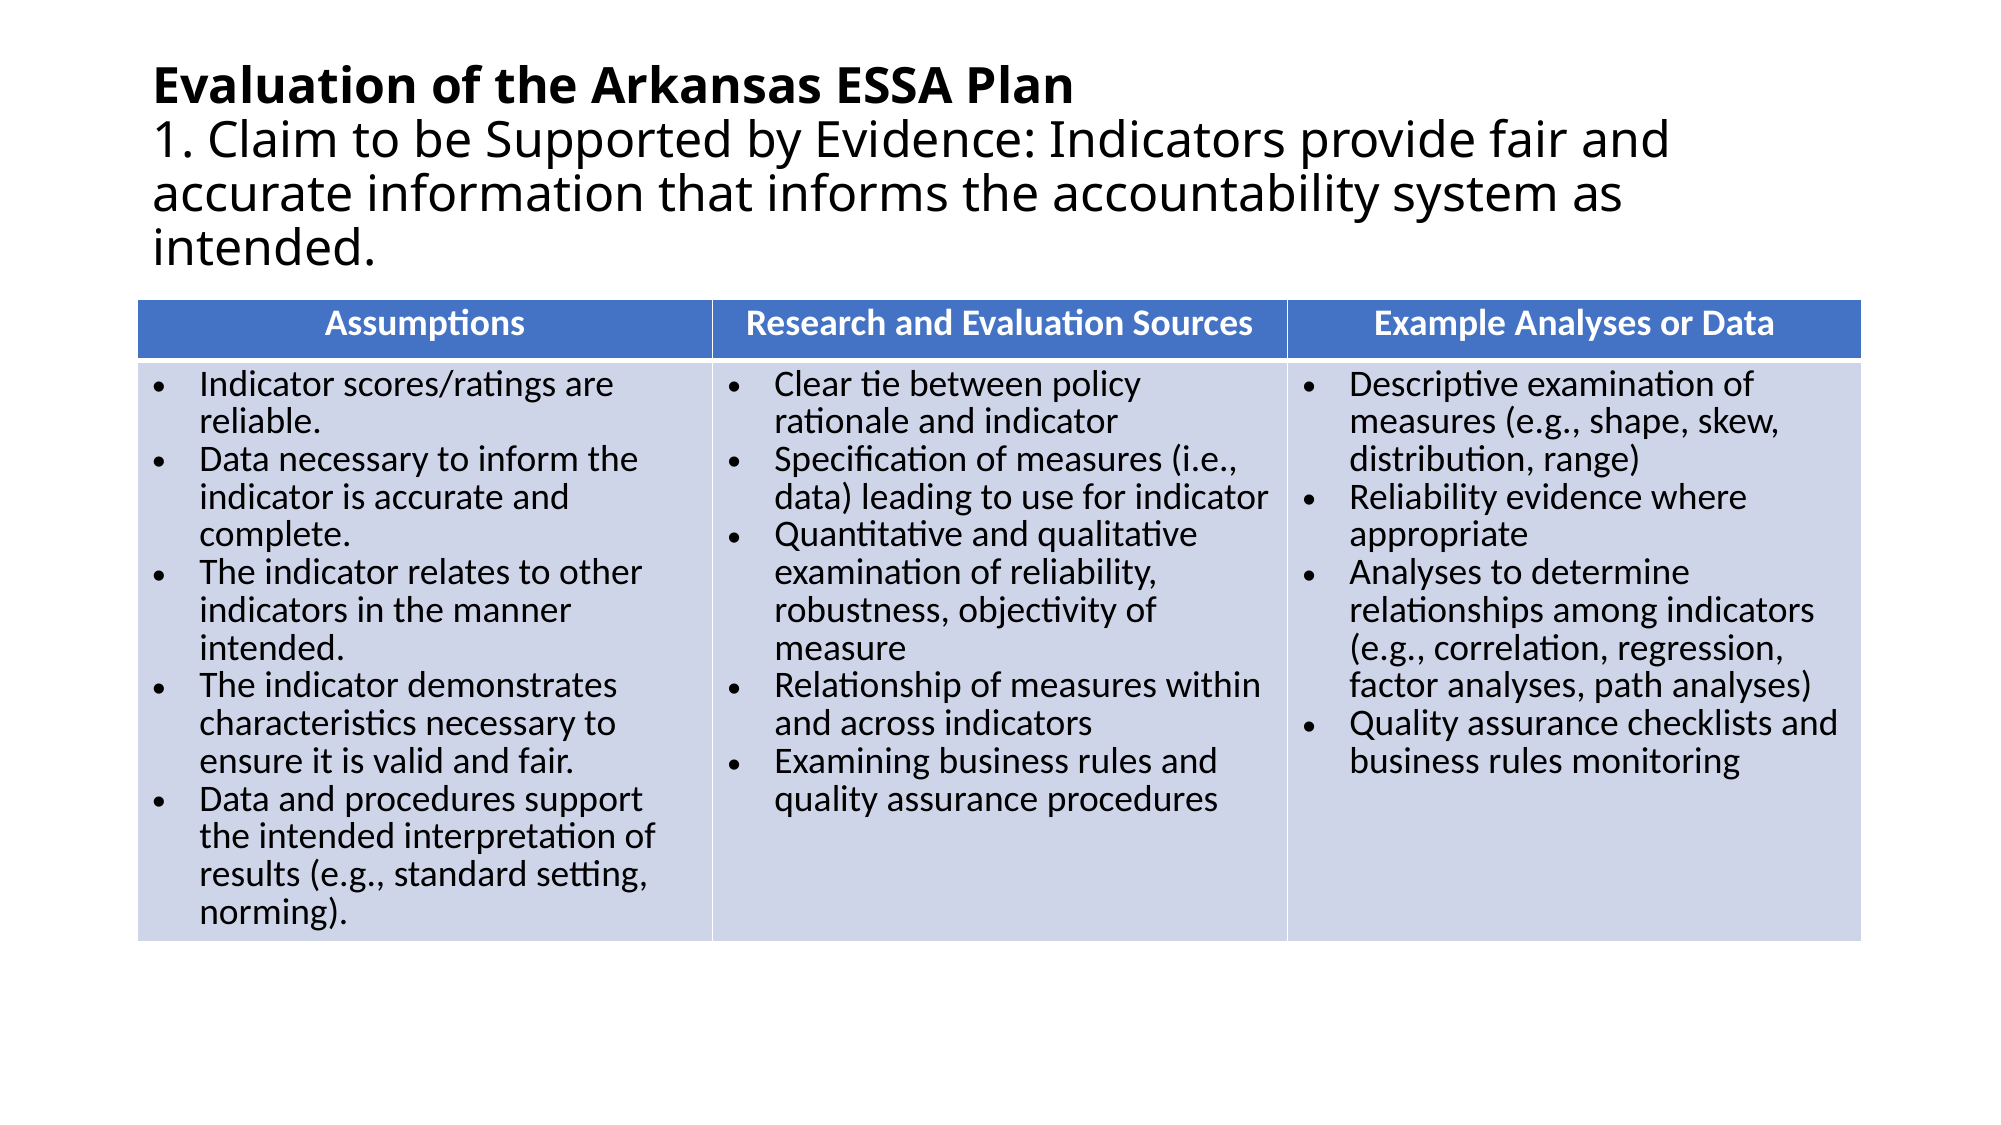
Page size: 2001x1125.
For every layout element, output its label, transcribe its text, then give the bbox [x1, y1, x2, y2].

table_cell Clear tie between policy rationale and indicator Specification of measures (i.e., data) leading to use for indicator Quantitative and qualitative examination of reliability, robustness, objectivity of measure Relationship of measures within and across indicators Examining business rules and quality assurance procedures [713, 363, 1287, 941]
table_cell Descriptive examination of measures (e.g., shape, skew, distribution, range) Reliability evidence where appropriate Analyses to determine relationships among indicators (e.g., correlation, regression, factor analyses, path analyses) Quality assurance checklists and business rules monitoring [1288, 363, 1861, 941]
title Evaluation of the Arkansas ESSA Plan 1. Claim to be Supported by Evidence: Indicators provide fair and accurate information that informs the accountability system as intended. [137, 59, 1863, 278]
table_header Example Analyses or Data [1288, 300, 1861, 358]
table_header Research and Evaluation Sources [713, 300, 1287, 358]
table_cell Indicator scores/ratings are reliable. Data necessary to inform the indicator is accurate and complete. The indicator relates to other indicators in the manner intended. The indicator demonstrates characteristics necessary to ensure it is valid and fair. Data and procedures support the intended interpretation of results (e.g., standard setting, norming). [138, 363, 712, 941]
table_header Assumptions [138, 300, 712, 358]
